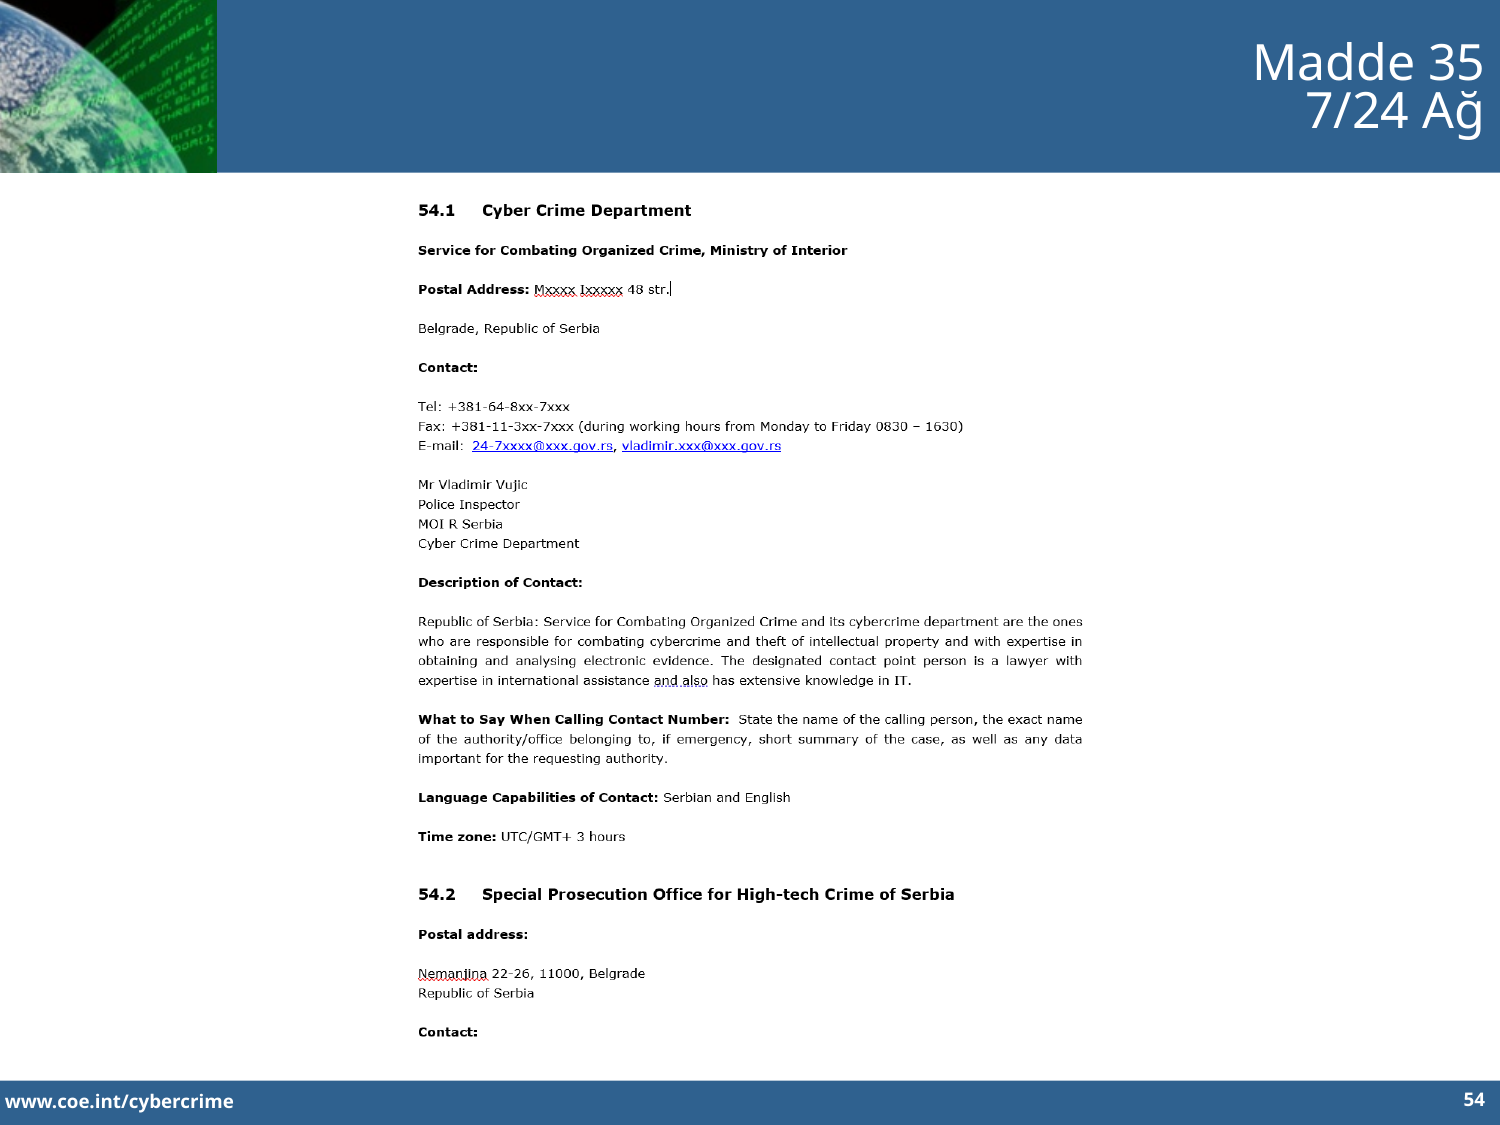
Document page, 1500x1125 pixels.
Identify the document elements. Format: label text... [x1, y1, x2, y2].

text_box Madde 35 7/24 Ağ [308, 13, 1500, 166]
slide_number 54 [1149, 1079, 1500, 1125]
picture [0, 1, 217, 173]
picture [292, 186, 1208, 1046]
